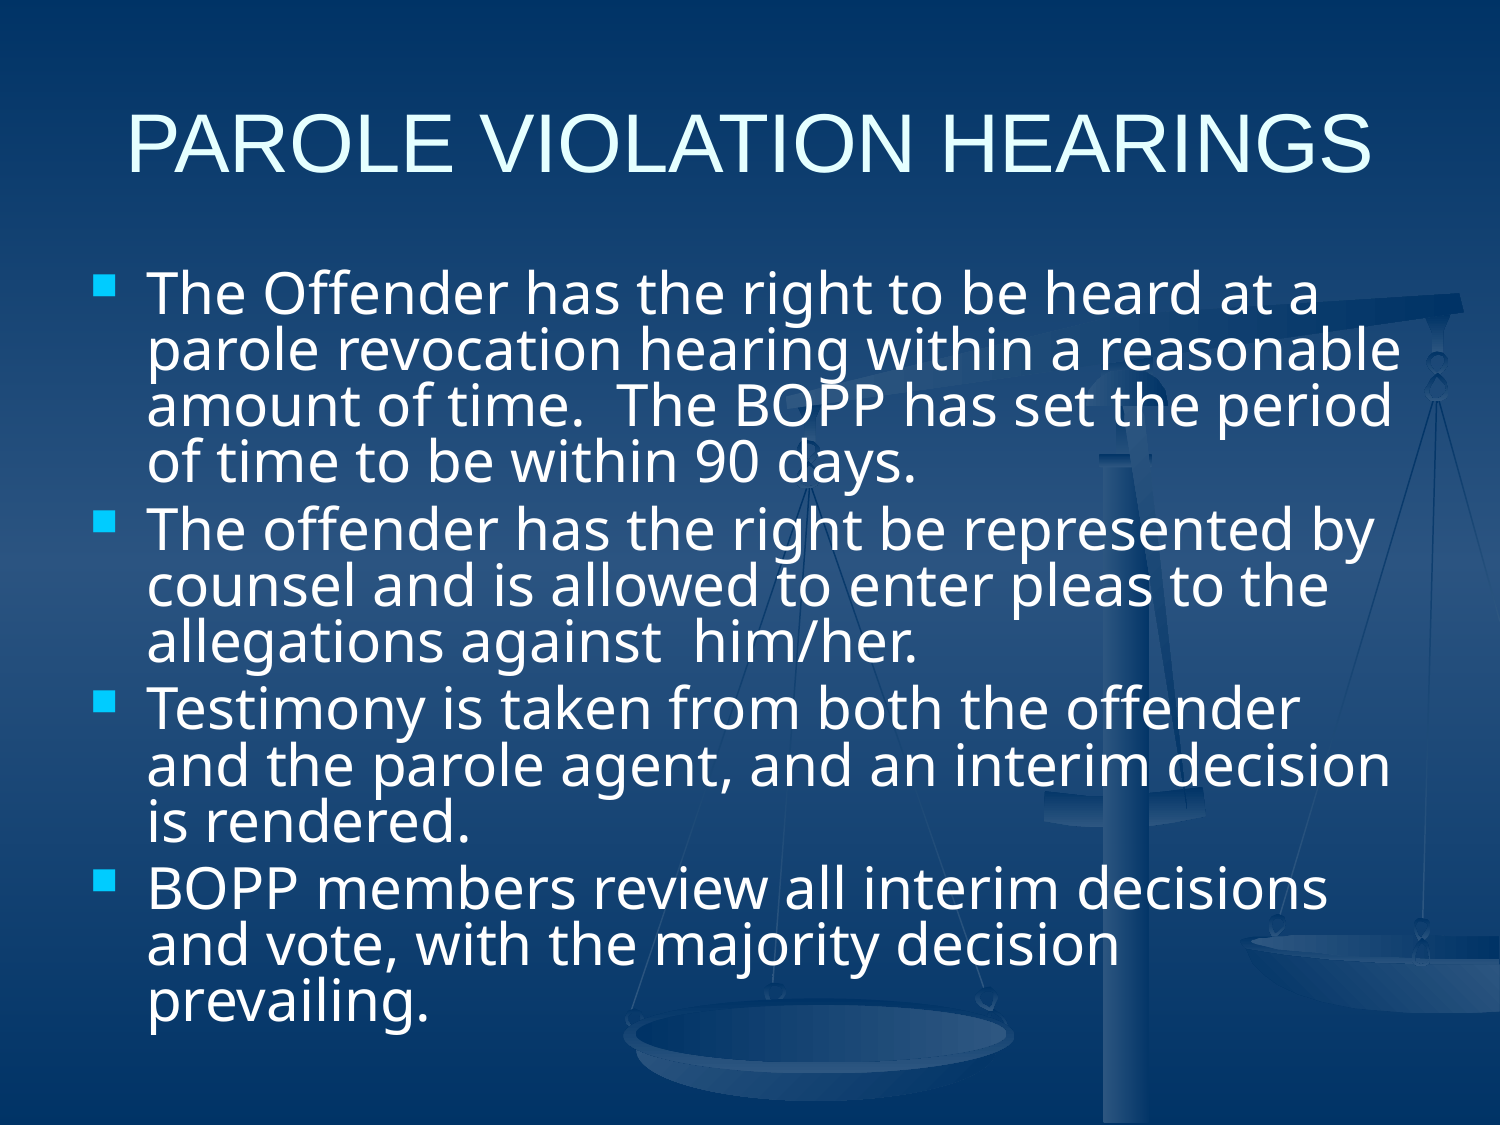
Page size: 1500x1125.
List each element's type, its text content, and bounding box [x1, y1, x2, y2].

title PAROLE VIOLATION HEARINGS [74, 45, 1426, 234]
list The Offender has the right to be heard at a parole revocation hearing within a reasonable amount of time. The BOPP has set the period of time to be within 90 days. The offender has the right be represented by counsel and is allowed to enter pleas to the allegations against him/her. Testimony is taken from both the offender and the parole agent, and an interim decision is rendered. BOPP members review all interim decisions and vote, with the majority decision prevailing. [74, 262, 1426, 1006]
